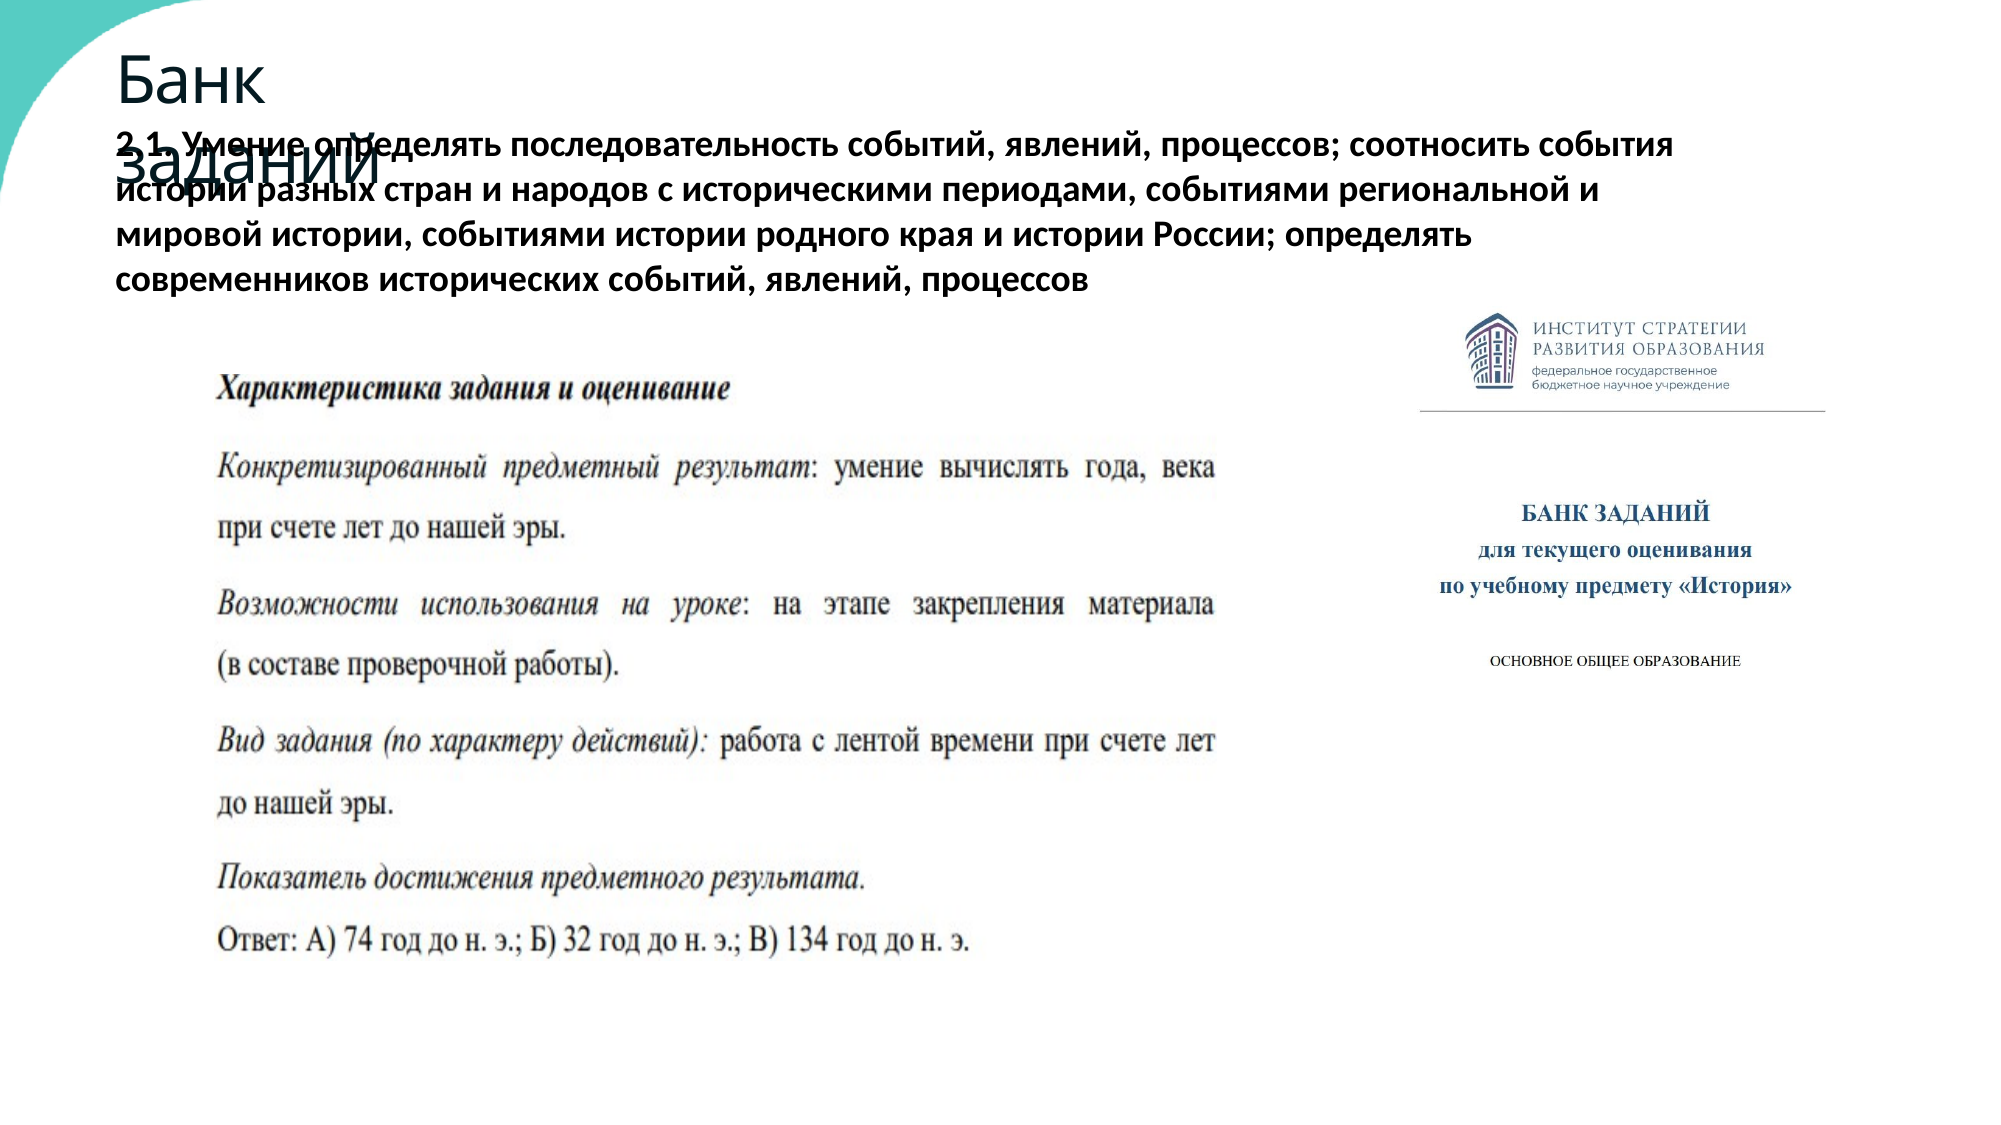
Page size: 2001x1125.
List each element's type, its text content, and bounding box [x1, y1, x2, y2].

picture [214, 373, 1217, 961]
picture [0, 0, 208, 206]
title Банк заданий [113, 34, 496, 116]
text_box 2.1. Умение определять последовательность событий, явлений, процессов; соотносить события истории разных стран и народов с историческими периодами, событиями региональной и мировой истории, событиями истории родного края и истории России; определять современников исторических событий, явлений, процессов [113, 116, 1684, 299]
picture [1417, 306, 1826, 676]
